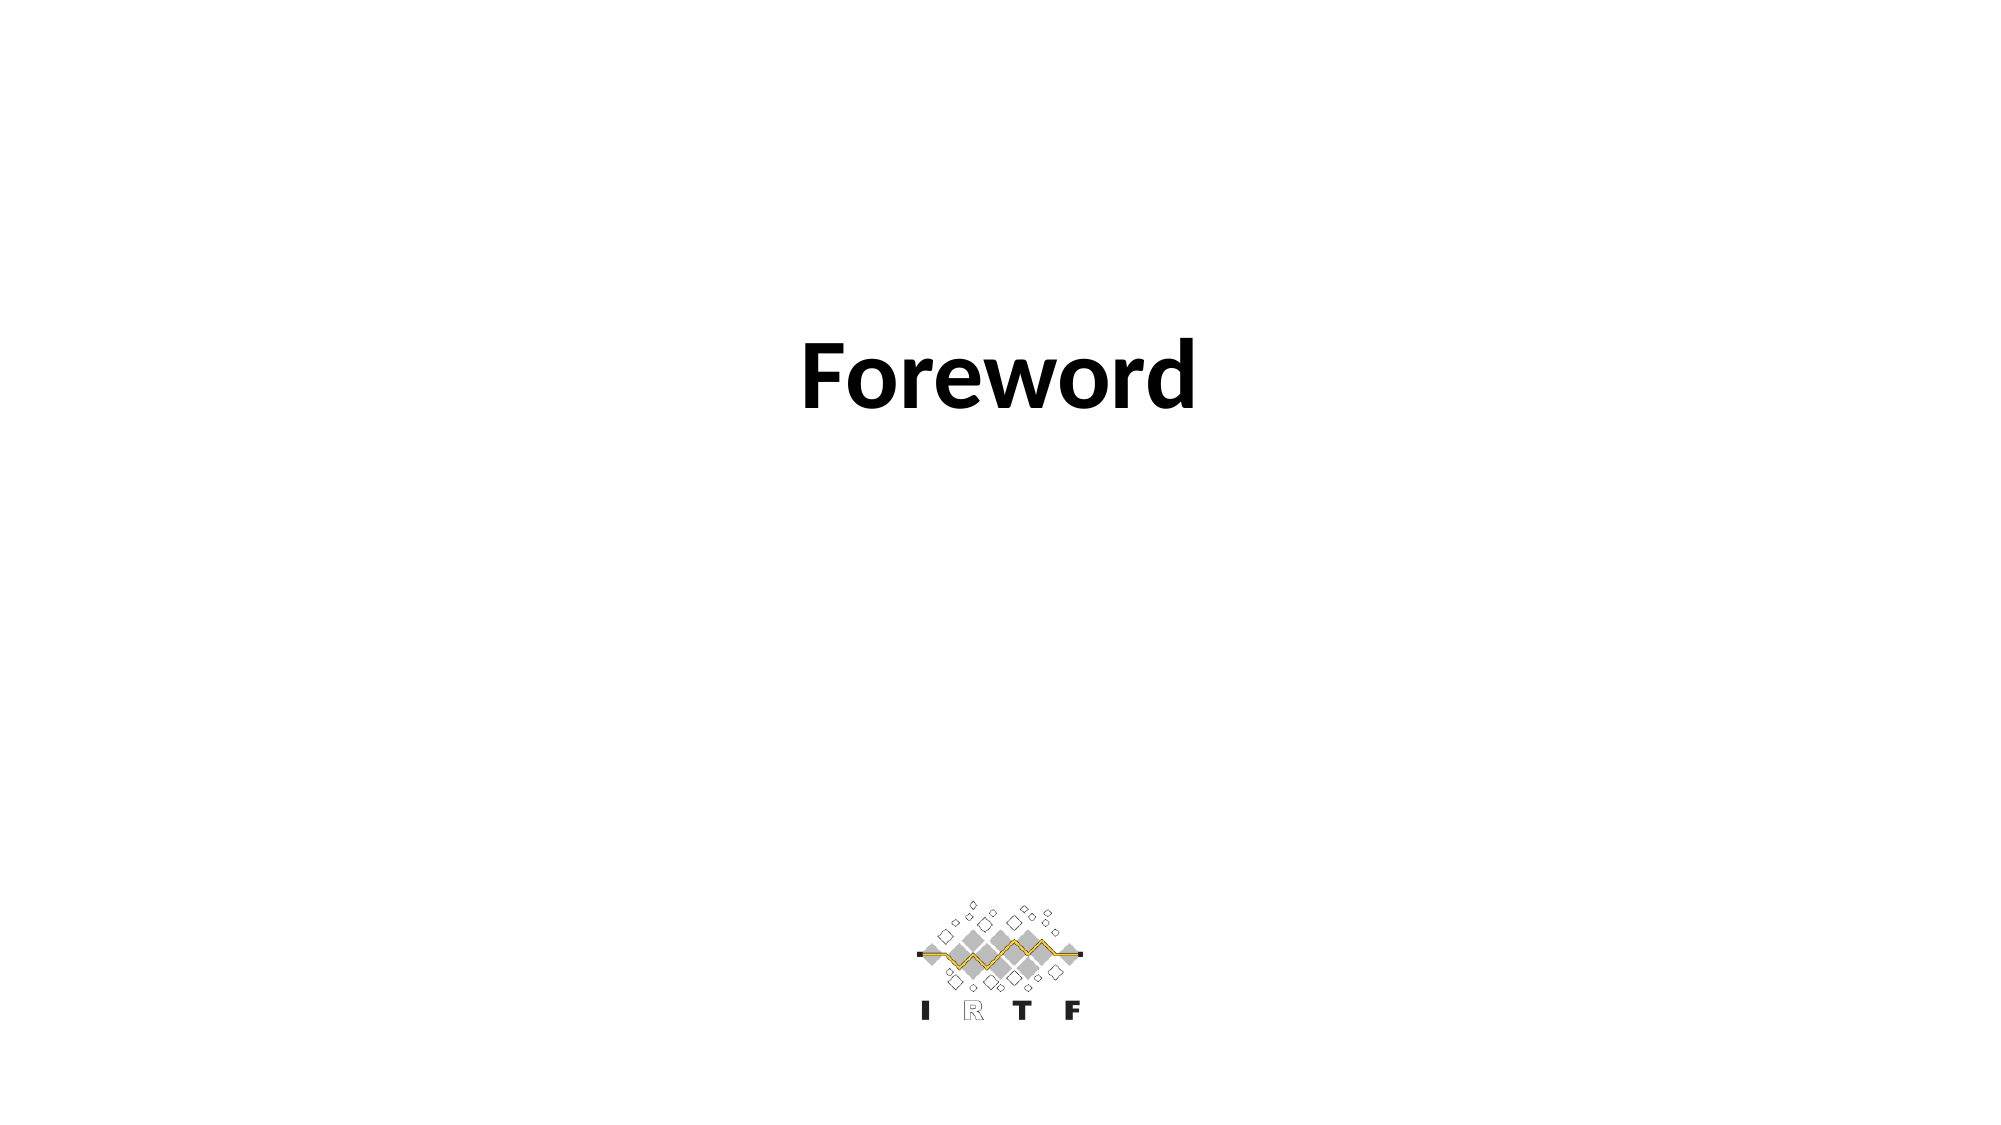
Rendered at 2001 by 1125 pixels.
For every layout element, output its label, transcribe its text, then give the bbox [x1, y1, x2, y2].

picture [916, 900, 1083, 1020]
title Foreword [150, 248, 1850, 490]
